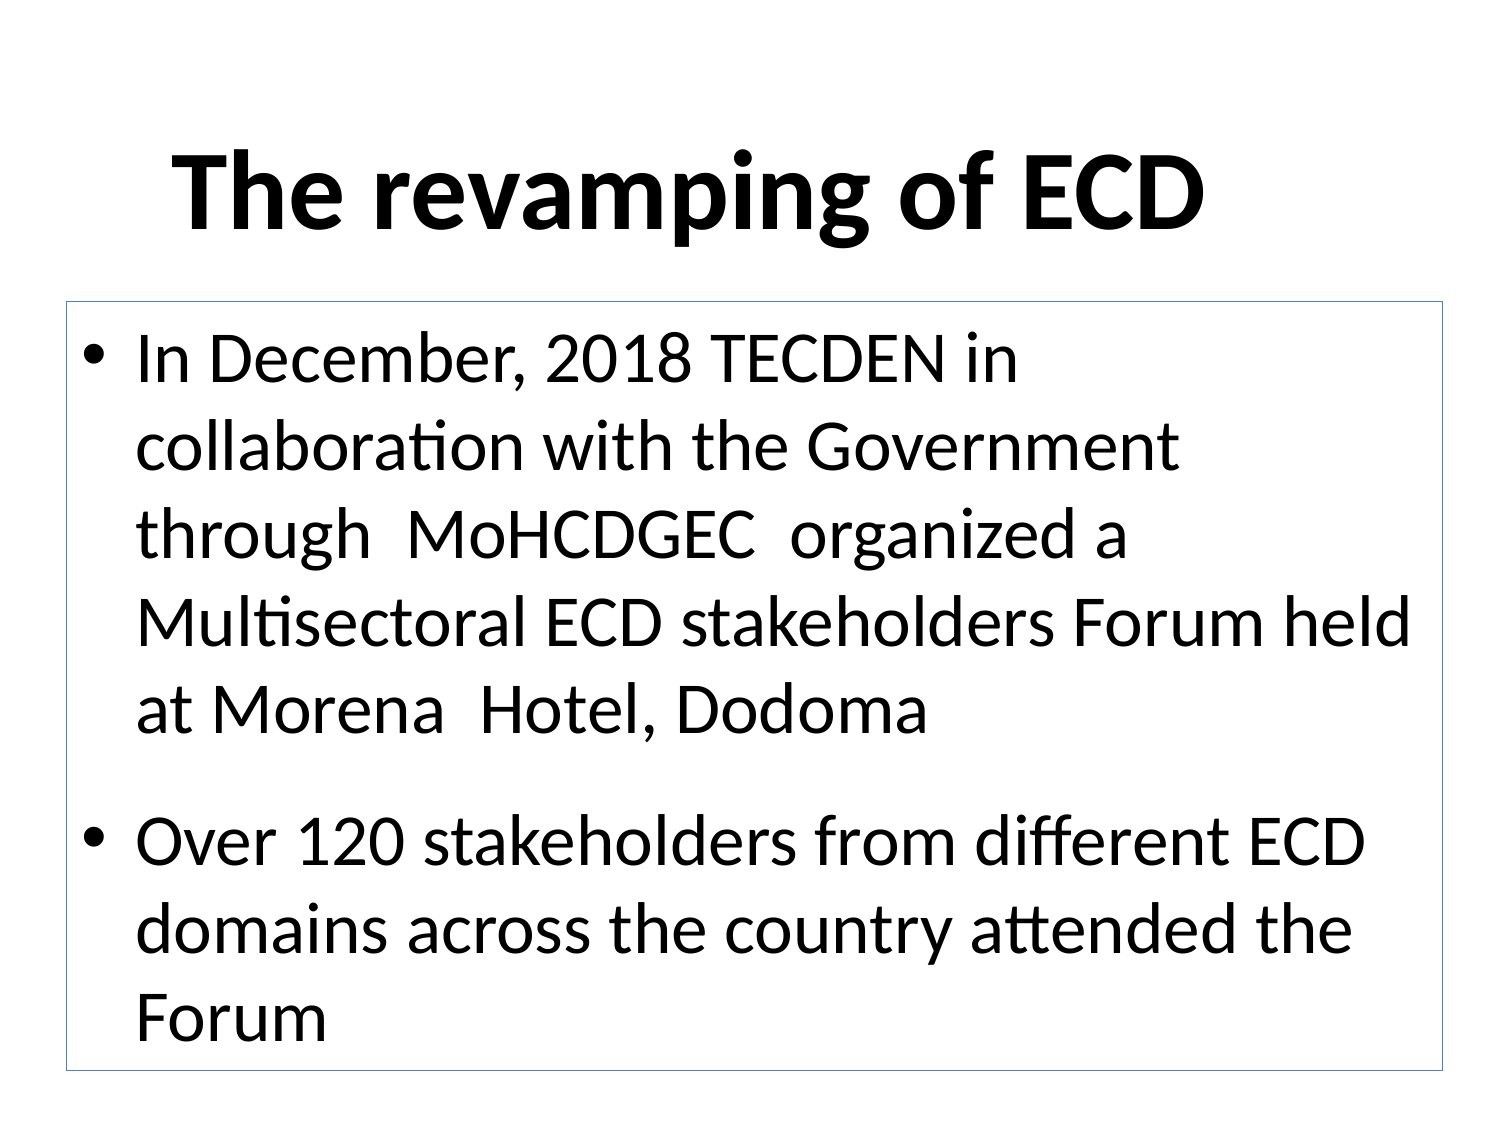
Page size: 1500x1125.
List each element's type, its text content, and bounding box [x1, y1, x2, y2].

title The revamping of ECD [107, 107, 1271, 261]
list In December, 2018 TECDEN in collaboration with the Government through MoHCDGEC organized a Multisectoral ECD stakeholders Forum held at Morena Hotel, Dodoma Over 120 stakeholders from different ECD domains across the country attended the Forum [66, 301, 1443, 1071]
